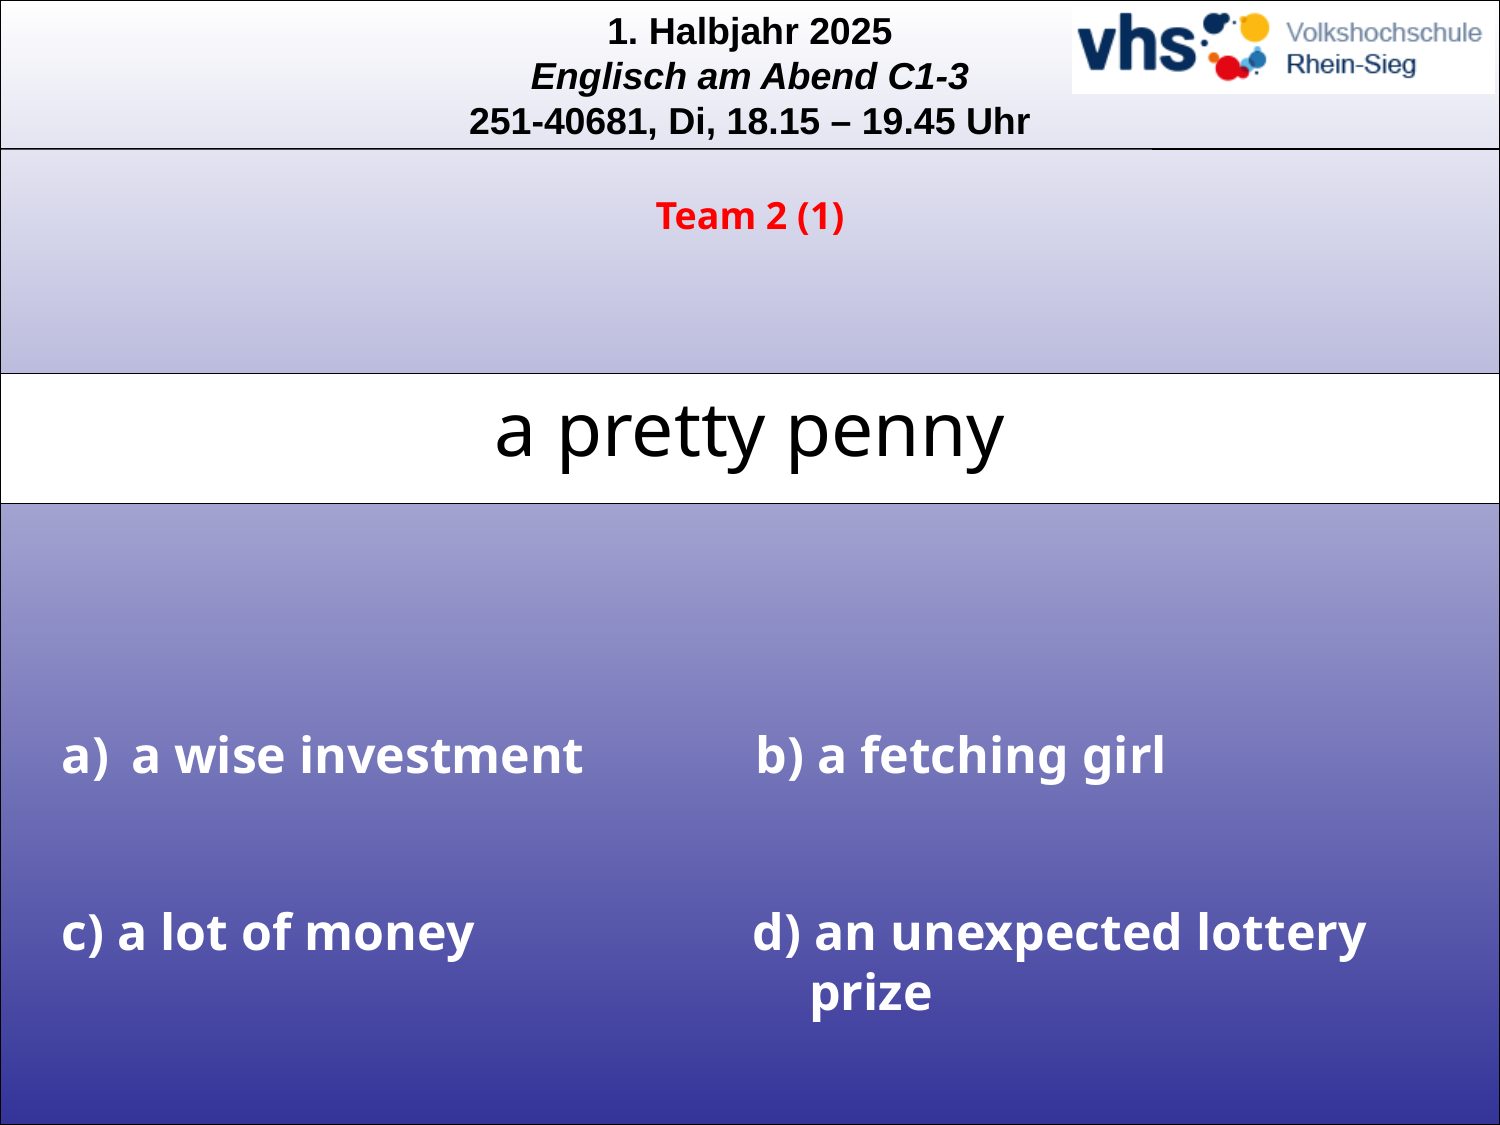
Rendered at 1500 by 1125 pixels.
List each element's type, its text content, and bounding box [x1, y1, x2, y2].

picture [1072, 7, 1495, 94]
text_box d) an unexpected lottery prize [738, 893, 1495, 1028]
text_box Team 2 (1) [0, 184, 1500, 245]
title a pretty penny [0, 373, 1500, 504]
text_box a wise investment [47, 716, 740, 791]
text_box b) a fetching girl [740, 716, 1397, 791]
text_box c) a lot of money [47, 893, 715, 968]
